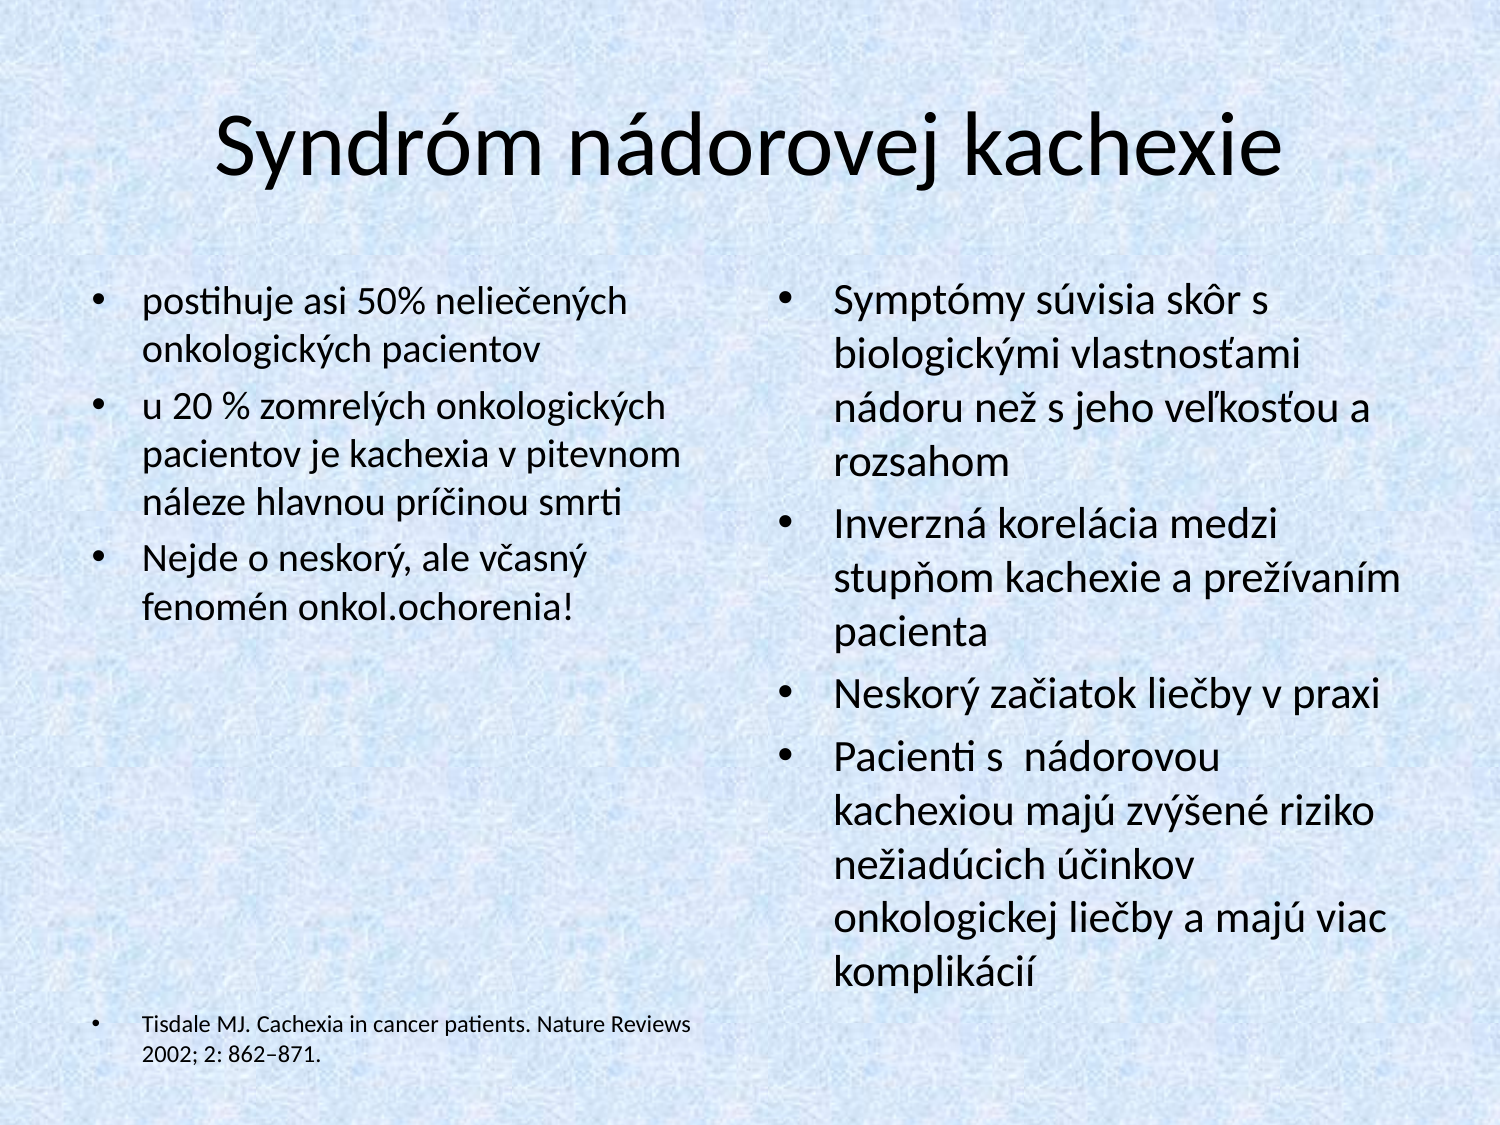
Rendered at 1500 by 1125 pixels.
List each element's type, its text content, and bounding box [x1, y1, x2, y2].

picture [0, 0, 1500, 1125]
list postihuje asi 50% neliečených onkologických pacientov u 20 % zomrelých onkologických pacientov je kachexia v pitevnom náleze hlavnou príčinou smrti Nejde o neskorý, ale včasný fenomén onkol.ochorenia! Tisdale MJ. Cachexia in cancer patients. Nature Reviews 2002; 2: 862–871. [76, 267, 740, 1087]
title Syndróm nádorovej kachexie [75, 45, 1425, 233]
list Symptómy súvisia skôr s biologickými vlastnosťami nádoru než s jeho veľkosťou a rozsahom Inverzná korelácia medzi stupňom kachexie a prežívaním pacienta Neskorý začiatok liečby v praxi Pacienti s nádorovou kachexiou majú zvýšené riziko nežiadúcich účinkov onkologickej liečby a majú viac komplikácií [762, 262, 1425, 1005]
